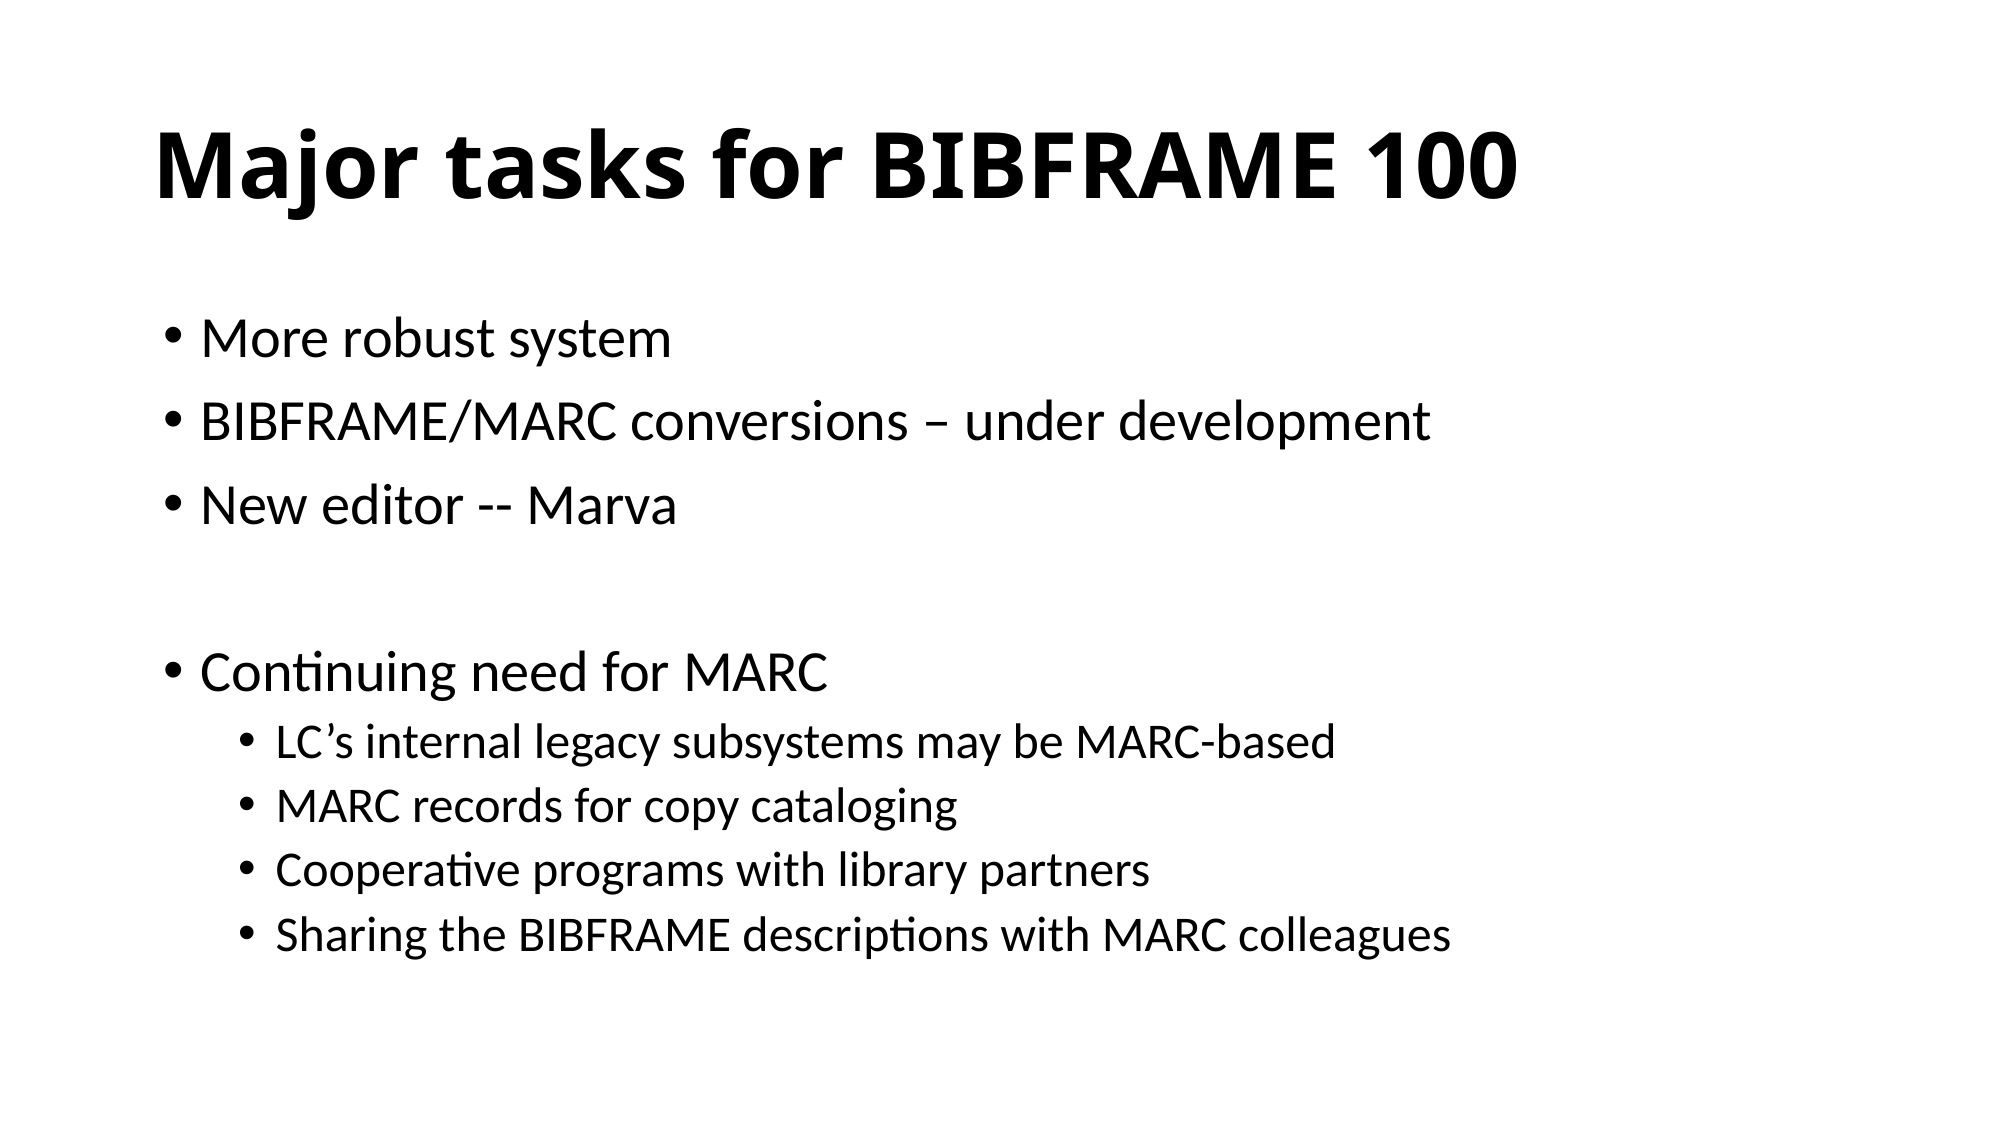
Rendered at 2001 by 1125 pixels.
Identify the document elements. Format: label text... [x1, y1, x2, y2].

list More robust system BIBFRAME/MARC conversions – under development New editor -- Marva Continuing need for MARC LC’s internal legacy subsystems may be MARC-based MARC records for copy cataloging Cooperative programs with library partners Sharing the BIBFRAME descriptions with MARC colleagues [148, 299, 1874, 1014]
title Major tasks for BIBFRAME 100 [137, 59, 1863, 278]
